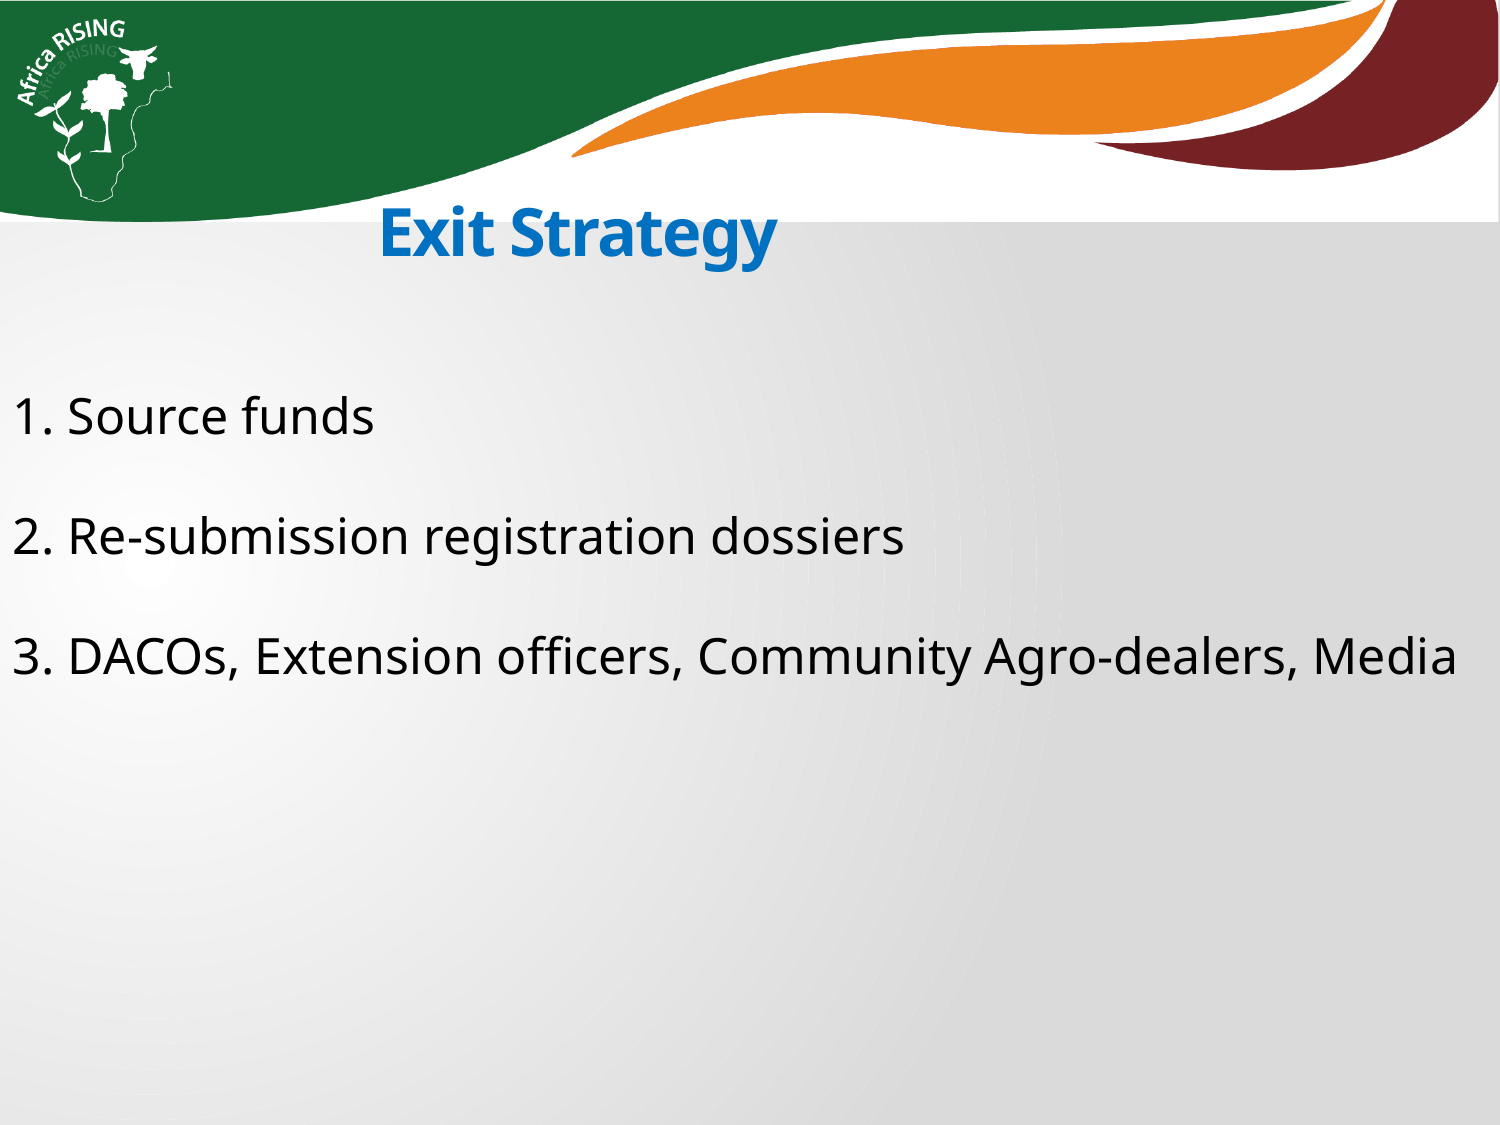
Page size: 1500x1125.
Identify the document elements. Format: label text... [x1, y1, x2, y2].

text_box 1. Source funds 2. Re-submission registration dossiers 3. DACOs, Extension officers, Community Agro-dealers, Media [0, 317, 1488, 693]
text_box Exit Strategy [362, 182, 1425, 300]
picture [0, 0, 1499, 222]
